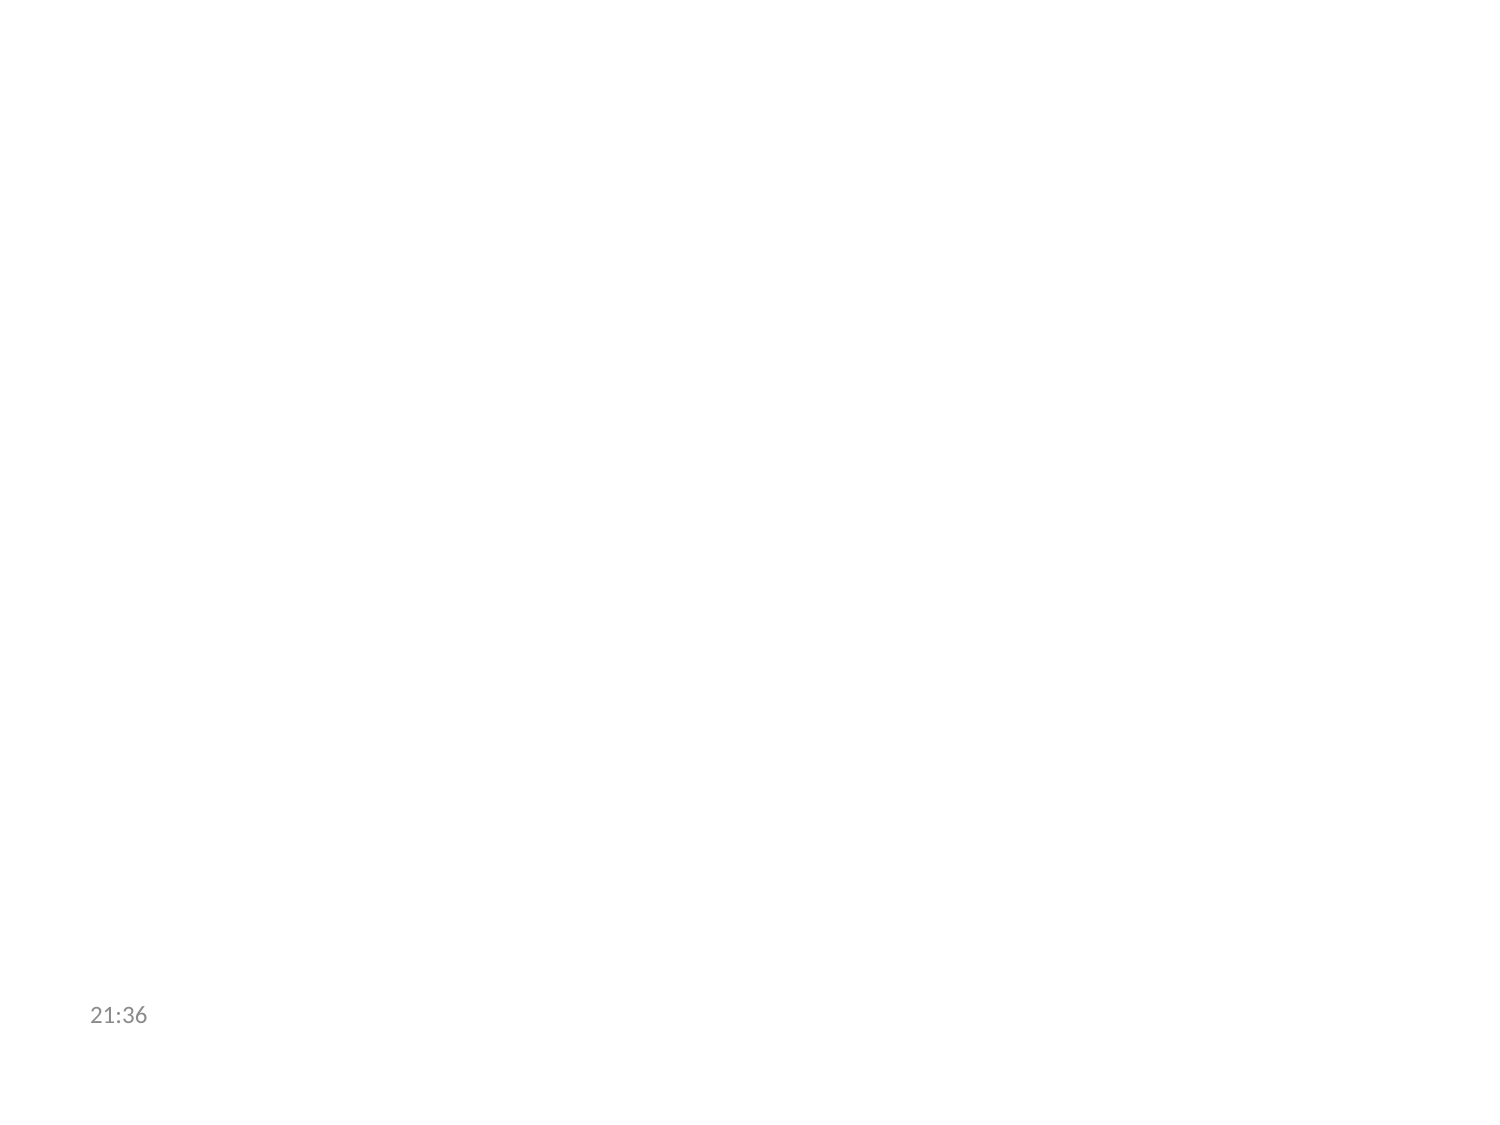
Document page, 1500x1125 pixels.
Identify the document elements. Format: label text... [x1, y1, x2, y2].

text_box 15:35 [75, 983, 425, 1044]
